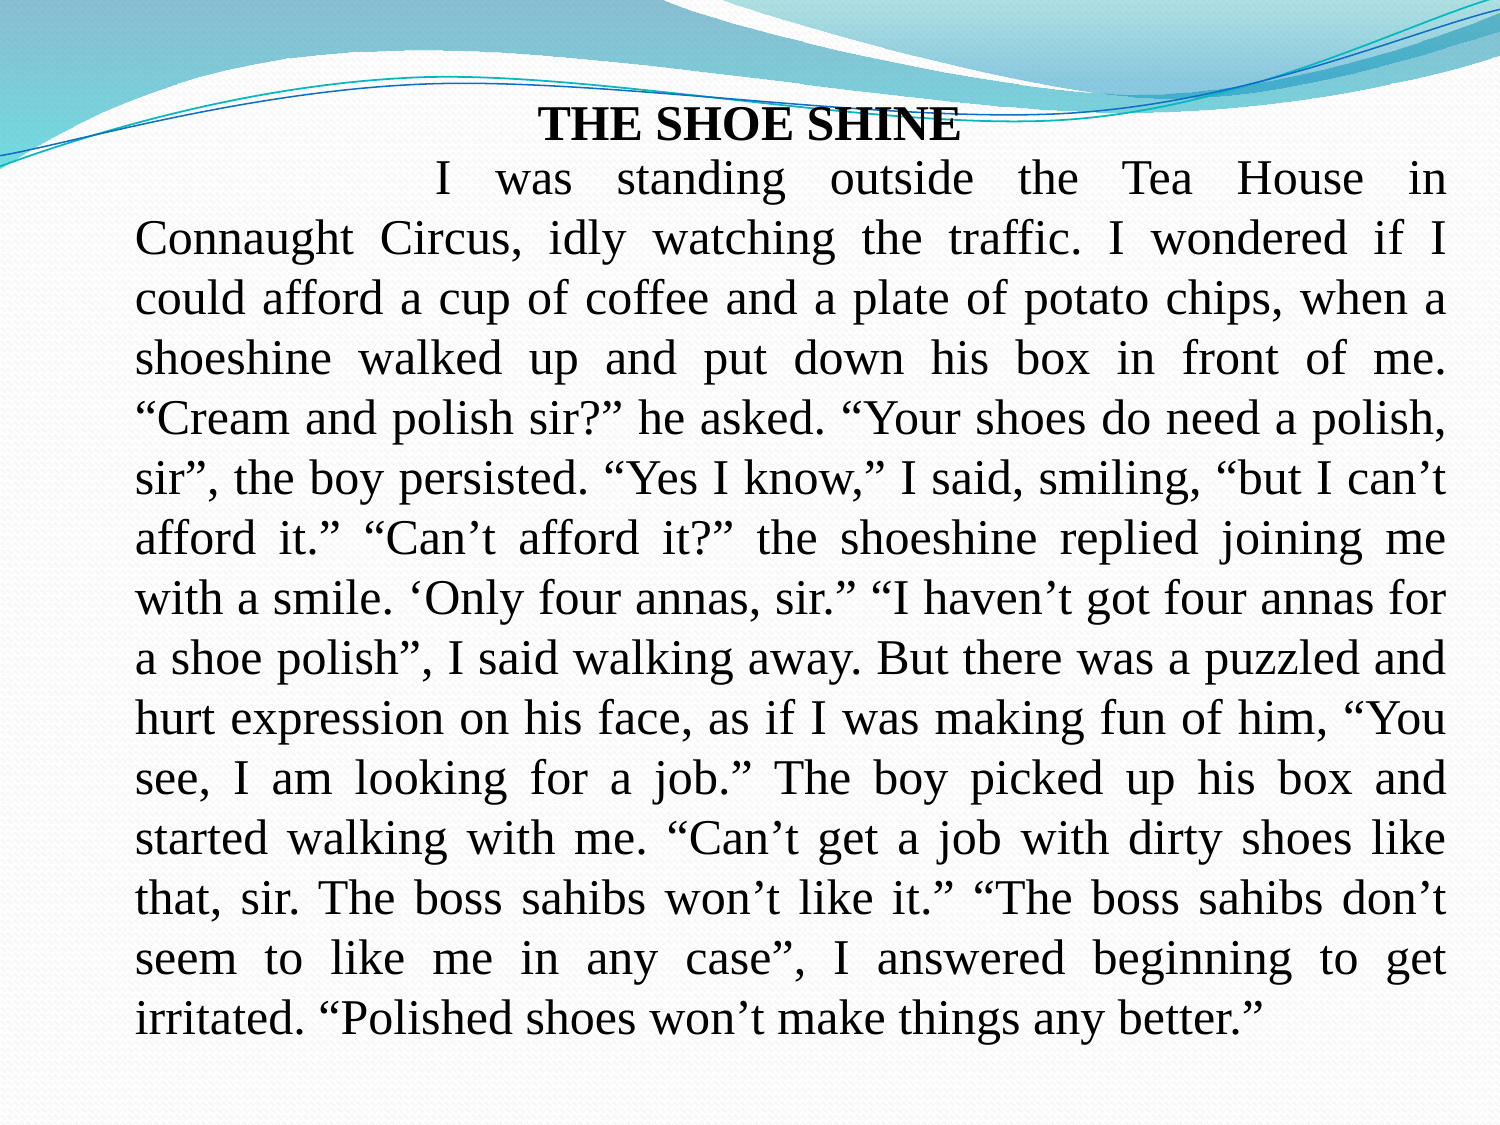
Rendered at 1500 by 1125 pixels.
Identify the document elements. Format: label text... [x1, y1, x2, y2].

title THE SHOE SHINE [75, 45, 1425, 137]
list I was standing outside the Tea House in Connaught Circus, idly watching the traffic. I wondered if I could afford a cup of coffee and a plate of potato chips, when a shoeshine walked up and put down his box in front of me. “Cream and polish sir?” he asked. “Your shoes do need a polish, sir”, the boy persisted. “Yes I know,” I said, smiling, “but I can’t afford it.” “Can’t afford it?” the shoeshine replied joining me with a smile. ‘Only four annas, sir.” “I haven’t got four annas for a shoe polish”, I said walking away. But there was a puzzled and hurt expression on his face, as if I was making fun of him, “You see, I am looking for a job.” The boy picked up his box and started walking with me. “Can’t get a job with dirty shoes like that, sir. The boss sahibs won’t like it.” “The boss sahibs don’t seem to like me in any case”, I answered beginning to get irritated. “Polished shoes won’t make things any better.” [75, 137, 1463, 1088]
